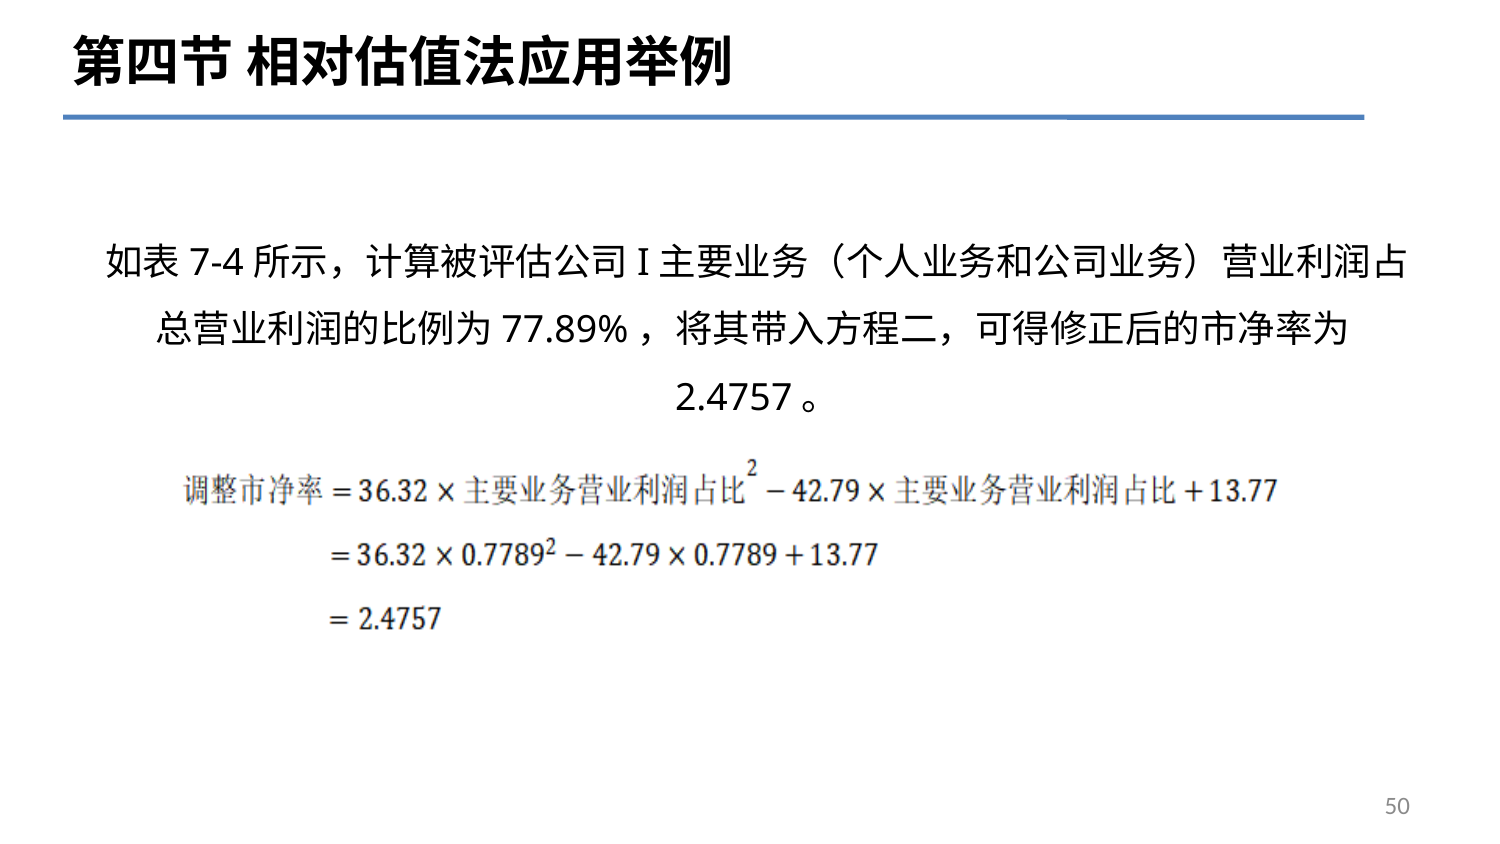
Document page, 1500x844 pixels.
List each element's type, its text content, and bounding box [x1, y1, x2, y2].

title 如表7-4所示，计算被评估公司I主要业务（个人业务和公司业务）营业利润占总营业利润的比例为77.89%，将其带入方程二，可得修正后的市净率为2.4757。 [82, 234, 1432, 399]
text_box 第四节 相对估值法应用举例 [56, 11, 1407, 107]
picture [157, 456, 1313, 657]
slide_number 50 [1074, 782, 1425, 827]
